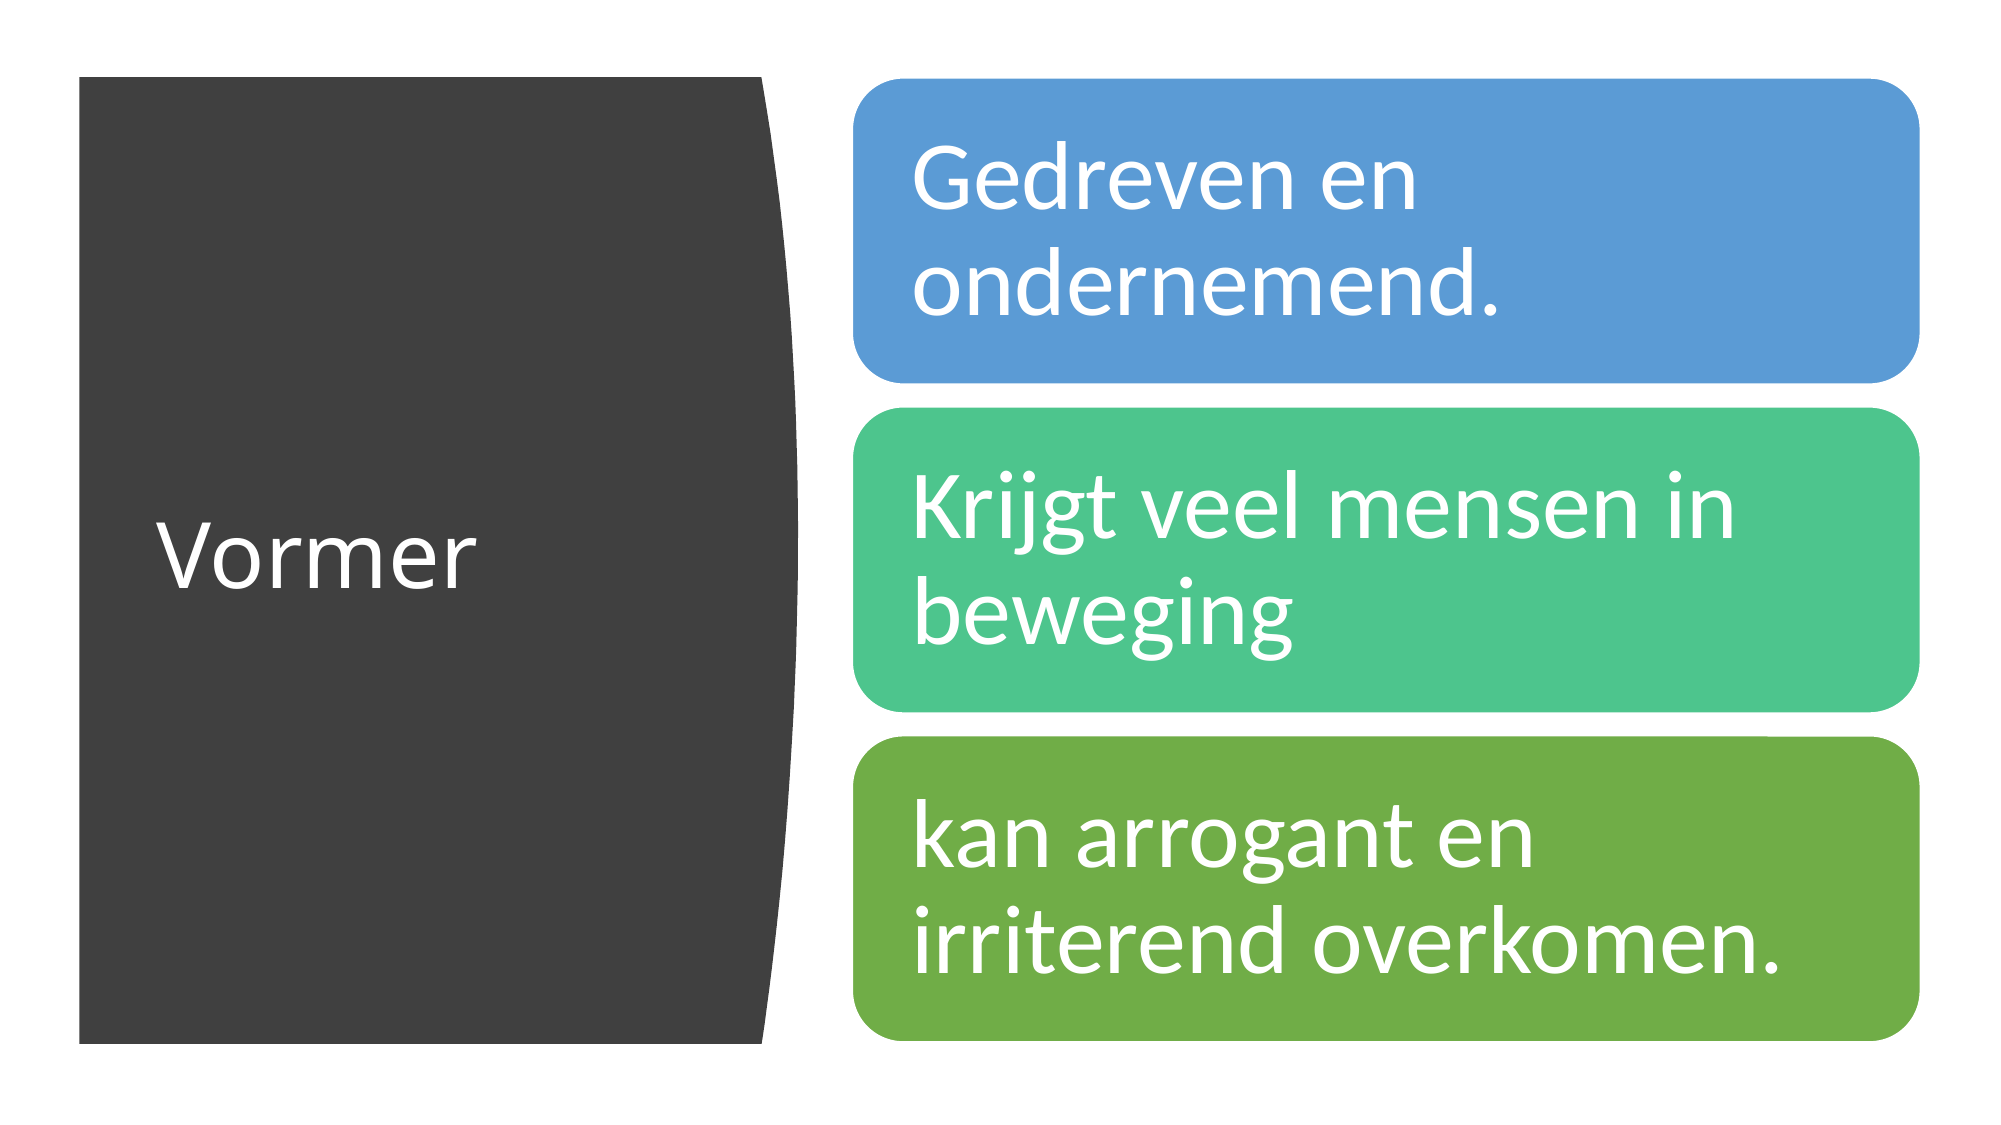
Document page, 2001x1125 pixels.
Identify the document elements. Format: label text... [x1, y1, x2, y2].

title Vormer [141, 166, 702, 953]
text_box [78, 76, 800, 1045]
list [852, 77, 1921, 1043]
